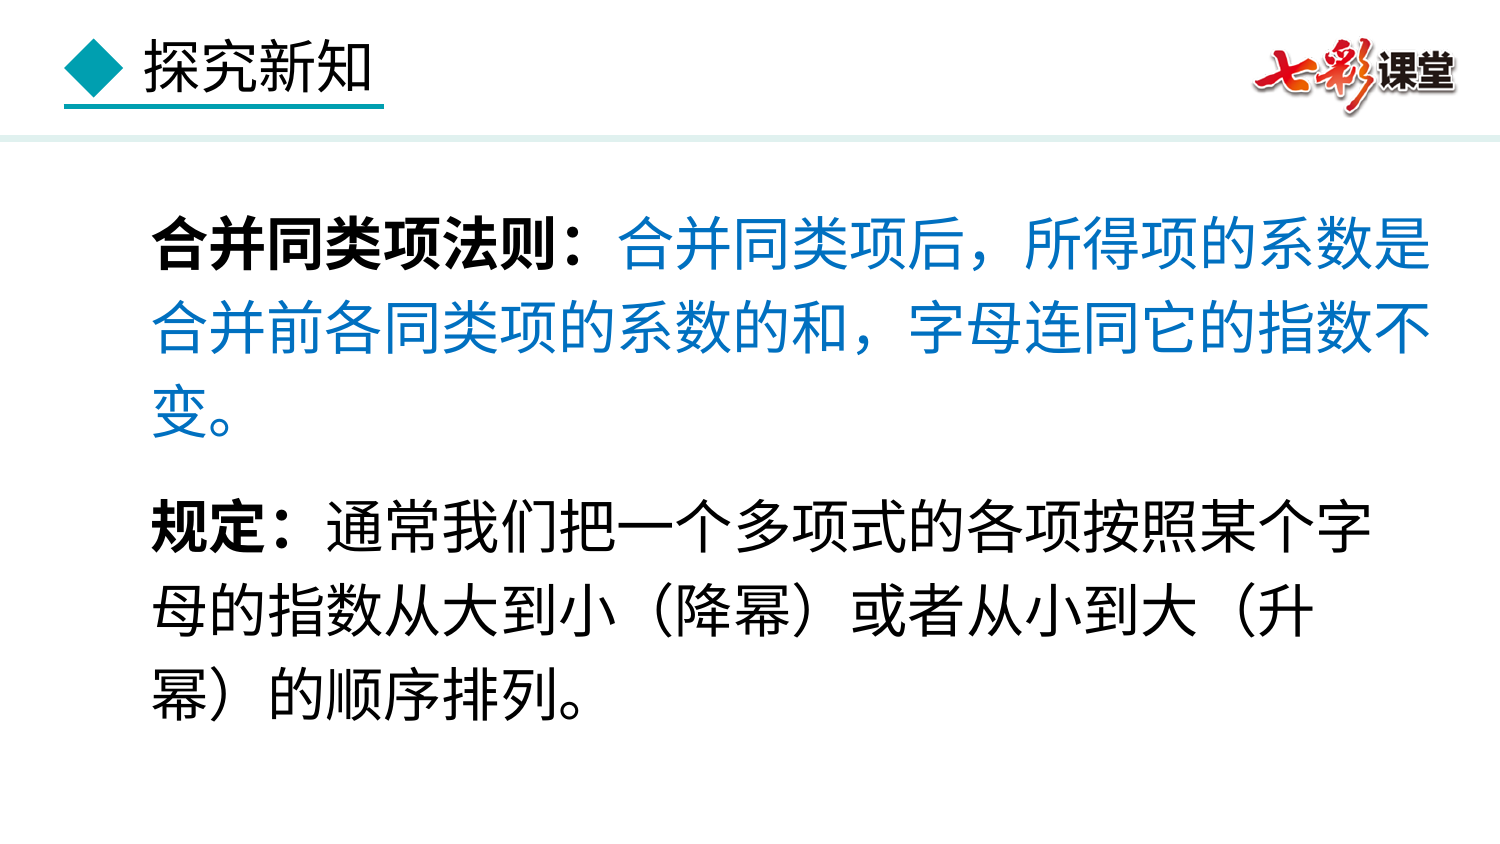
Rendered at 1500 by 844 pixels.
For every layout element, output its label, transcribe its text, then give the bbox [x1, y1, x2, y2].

text_box 规定：通常我们把一个多项式的各项按照某个字母的指数从大到小（降幂）或者从小到大（升幂）的顺序排列。 [135, 469, 1398, 736]
picture [1249, 32, 1461, 118]
text_box 合并同类项法则：合并同类项后，所得项的系数是合并前各同类项的系数的和，字母连同它的指数不变。 [135, 185, 1449, 453]
